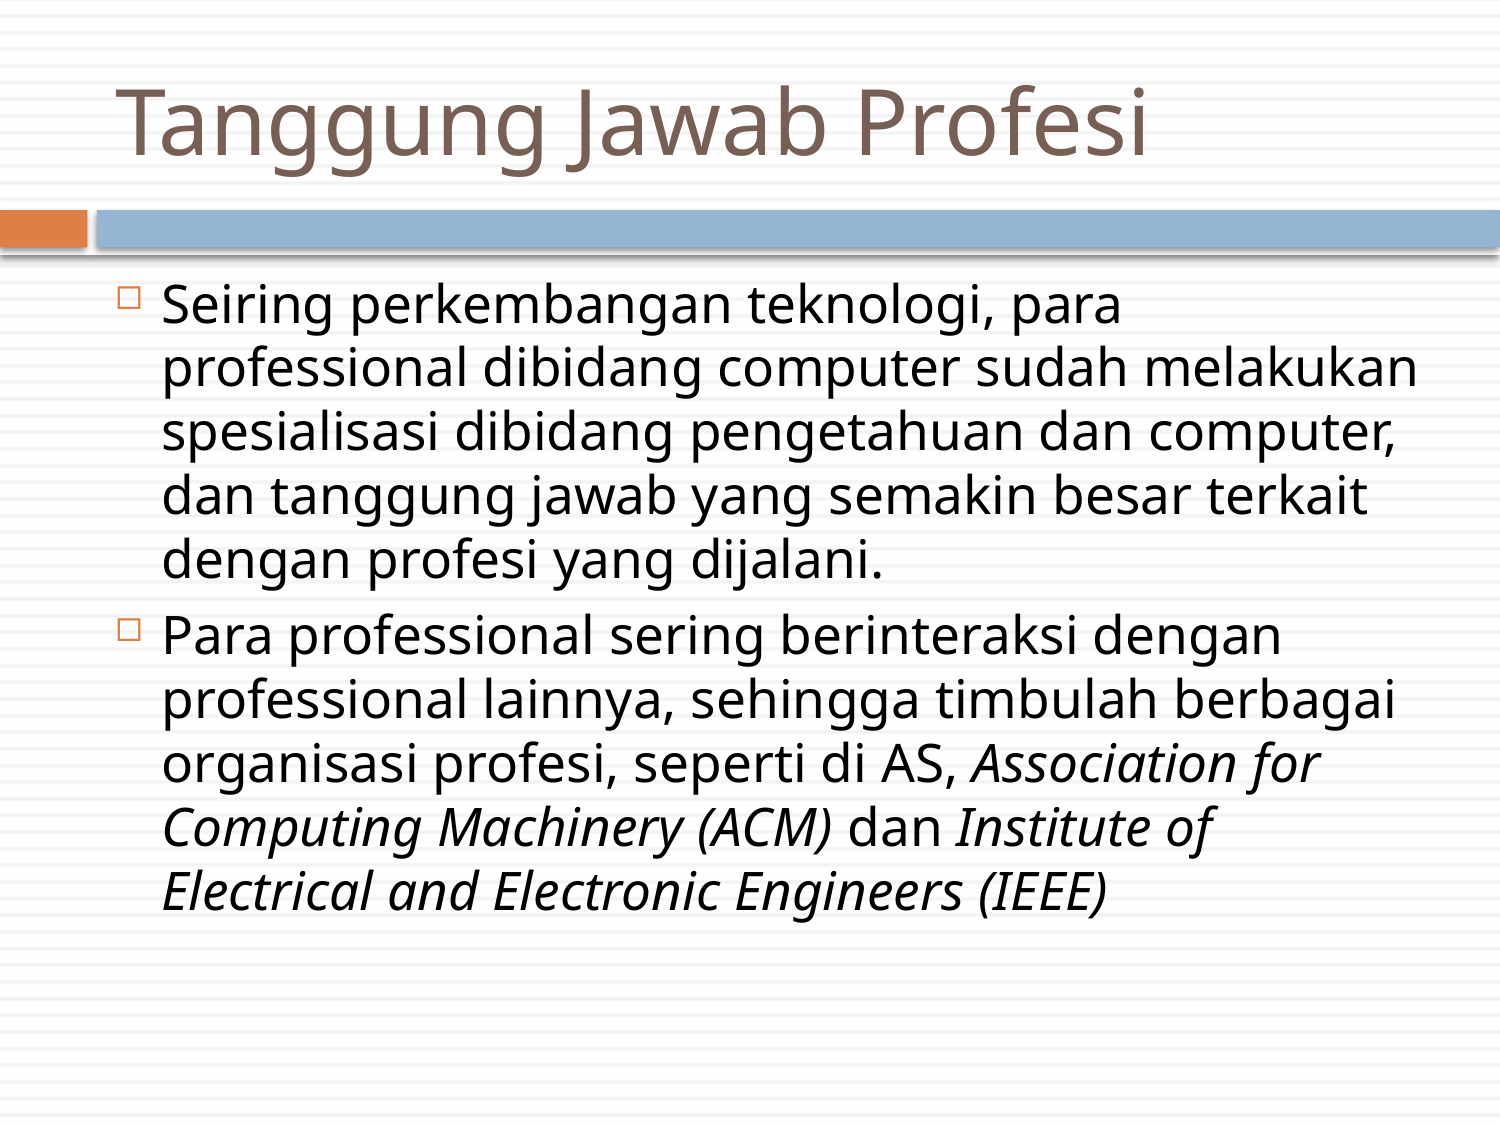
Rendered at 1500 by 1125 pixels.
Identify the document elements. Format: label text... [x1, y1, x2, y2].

title Tanggung Jawab Profesi [100, 37, 1438, 200]
list Seiring perkembangan teknologi, para professional dibidang computer sudah melakukan spesialisasi dibidang pengetahuan dan computer, dan tanggung jawab yang semakin besar terkait dengan profesi yang dijalani. Para professional sering berinteraksi dengan professional lainnya, sehingga timbulah berbagai organisasi profesi, seperti di AS, Association for Computing Machinery (ACM) dan Institute of Electrical and Electronic Engineers (IEEE) [100, 262, 1438, 1000]
